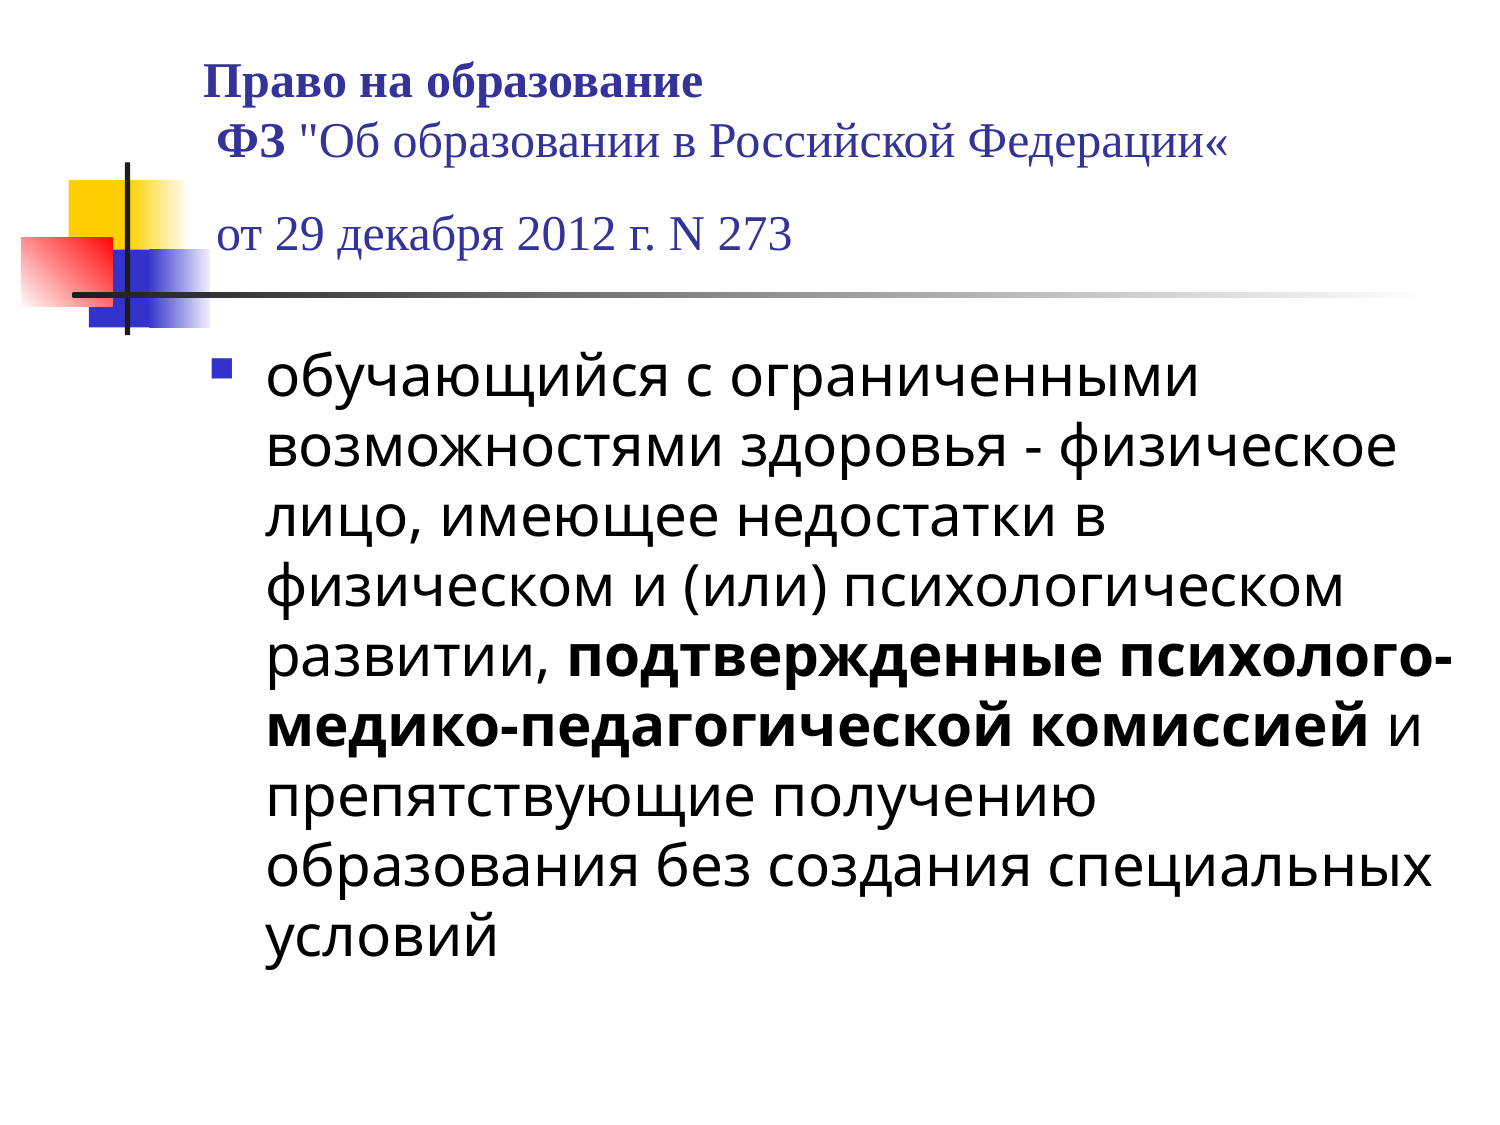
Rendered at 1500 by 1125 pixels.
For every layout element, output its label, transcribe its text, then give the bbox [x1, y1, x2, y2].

title Право на образование ФЗ "Об образовании в Российской Федерации« от 29 декабря 2012 г. N 273 [188, 34, 1468, 276]
list обучающийся с ограниченными возможностями здоровья - физическое лицо, имеющее недостатки в физическом и (или) психологическом развитии, подтвержденные психолого-медико-педагогической комиссией и препятствующие получению образования без создания специальных условий [193, 330, 1470, 1007]
